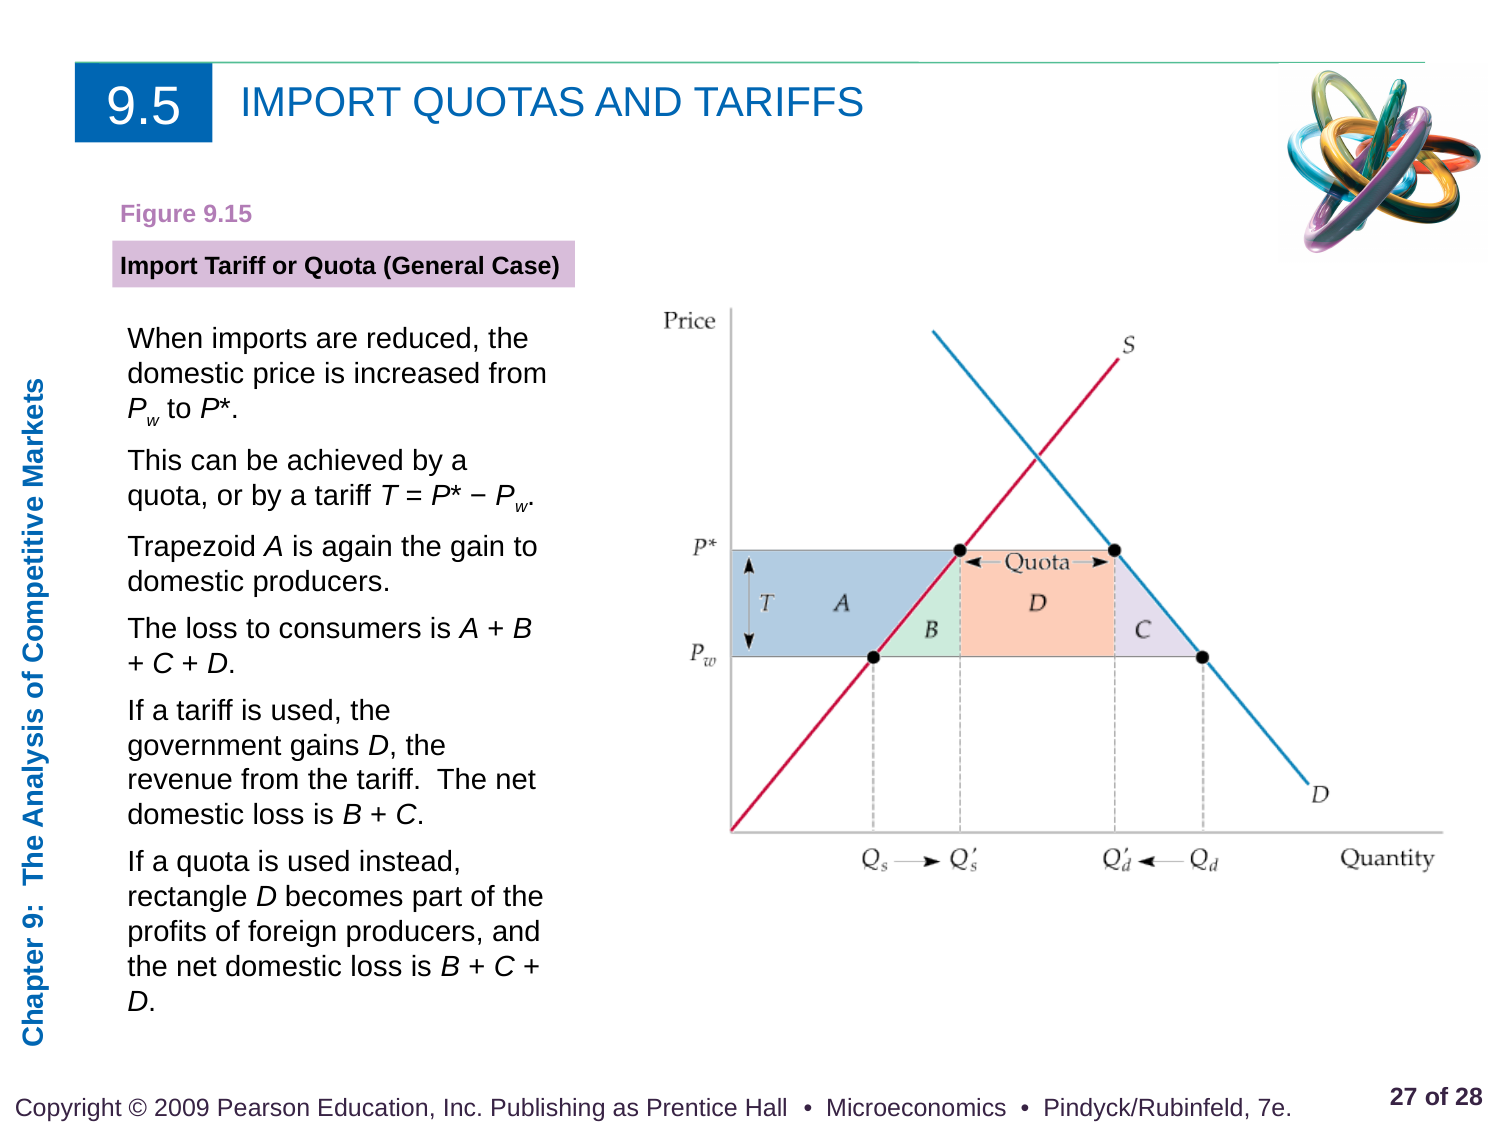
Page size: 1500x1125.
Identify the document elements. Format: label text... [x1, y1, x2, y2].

picture [649, 287, 1463, 887]
text_box Import Tariff or Quota (General Case) [112, 240, 575, 288]
text_box Figure 9.15 [112, 187, 288, 238]
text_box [74, 62, 1279, 143]
text_box When imports are reduced, the domestic price is increased from Pw to P*. This can be achieved by a quota, or by a tariff T = P* − Pw. Trapezoid A is again the gain to domestic producers. The loss to consumers is A + B + C + D. If a tariff is used, the government gains D, the revenue from the tariff. The net domestic loss is B + C. If a quota is used instead, rectangle D becomes part of the profits of foreign producers, and the net domestic loss is B + C + D. [112, 312, 563, 1050]
picture [1278, 63, 1488, 263]
